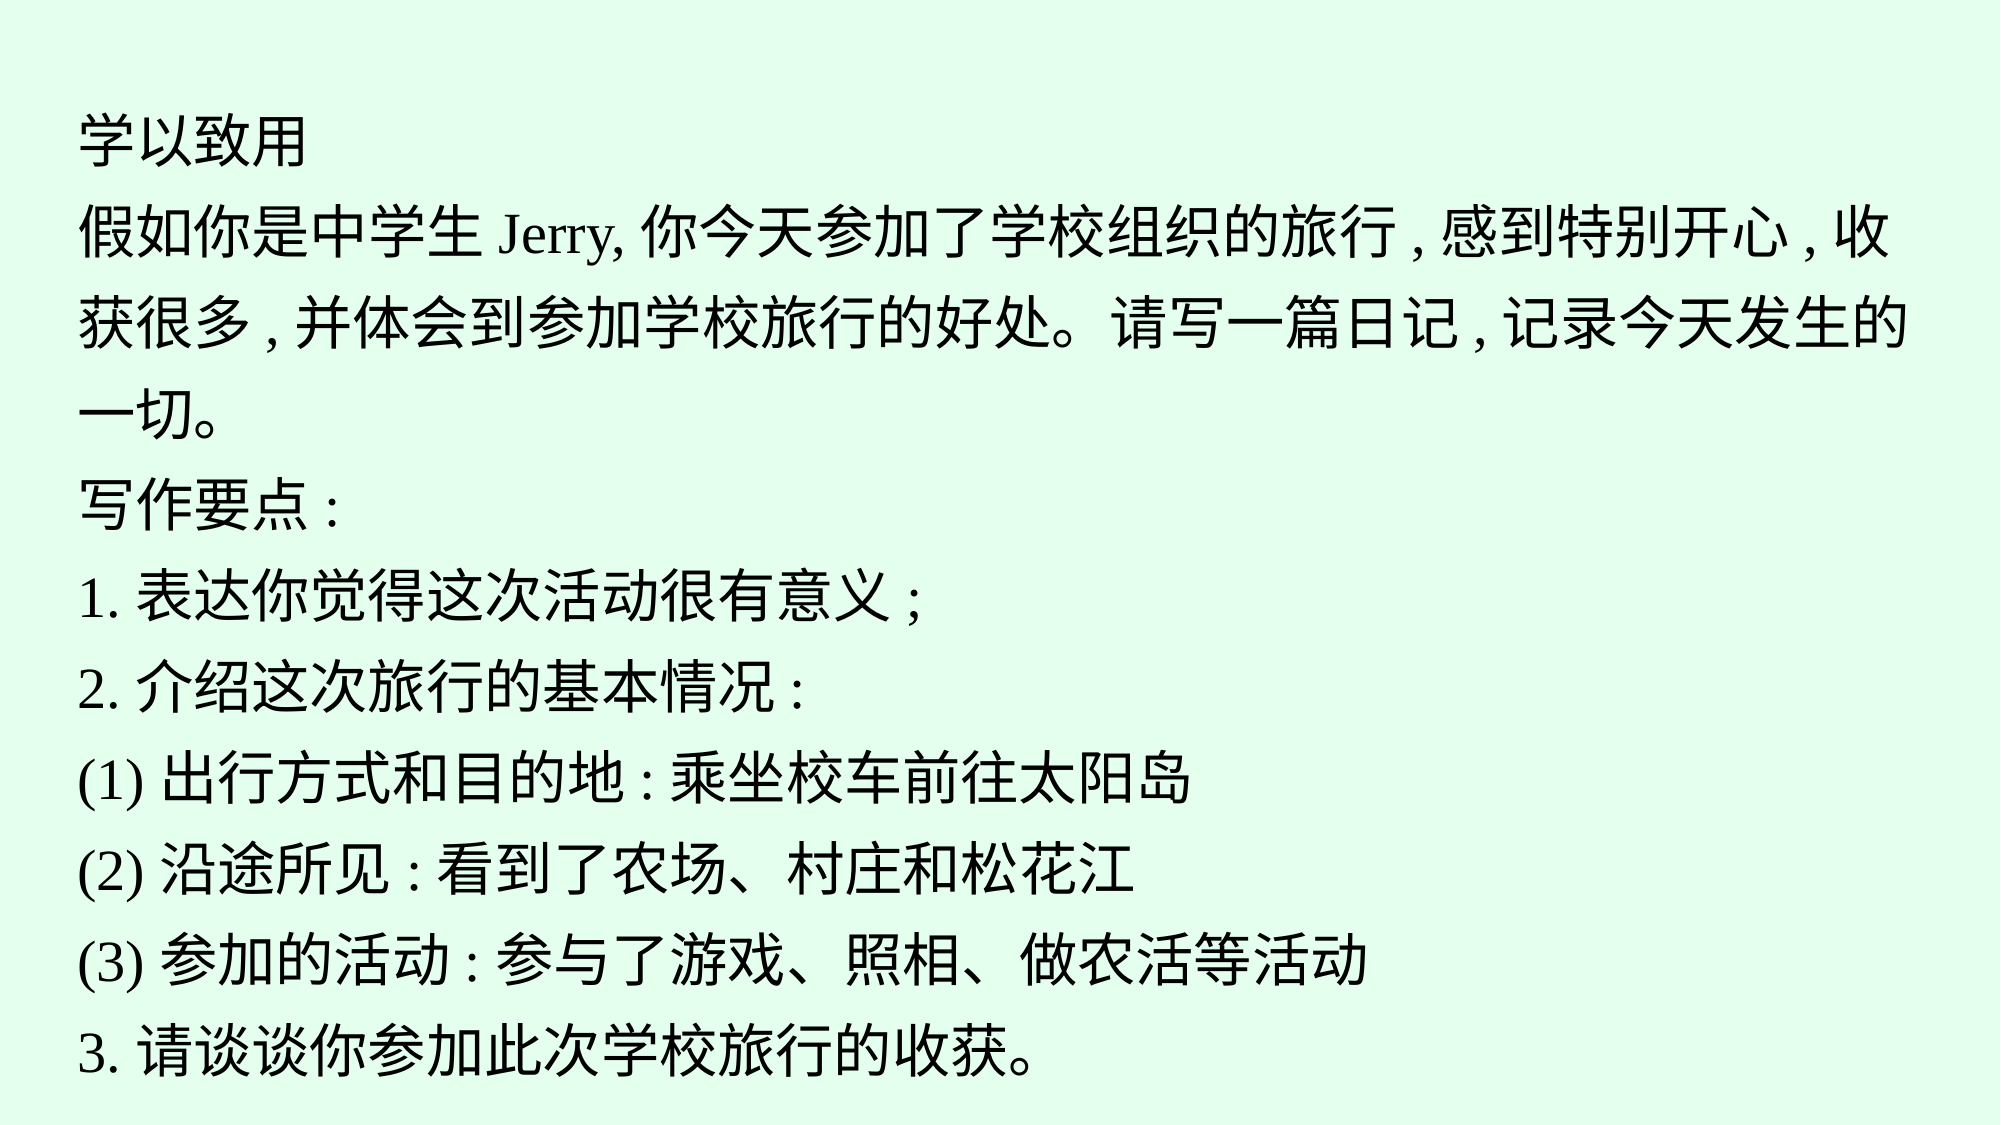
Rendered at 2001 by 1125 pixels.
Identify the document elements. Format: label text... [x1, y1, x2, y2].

text_box 学以致用 假如你是中学生Jerry,你今天参加了学校组织的旅行,感到特别开心,收获很多,并体会到参加学校旅行的好处。请写一篇日记,记录今天发生的一切。 写作要点: 1.表达你觉得这次活动很有意义; 2.介绍这次旅行的基本情况: (1)出行方式和目的地:乘坐校车前往太阳岛 (2)沿途所见:看到了农场、村庄和松花江 (3)参加的活动:参与了游戏、照相、做农活等活动 3.请谈谈你参加此次学校旅行的收获。 [62, 76, 1938, 1092]
